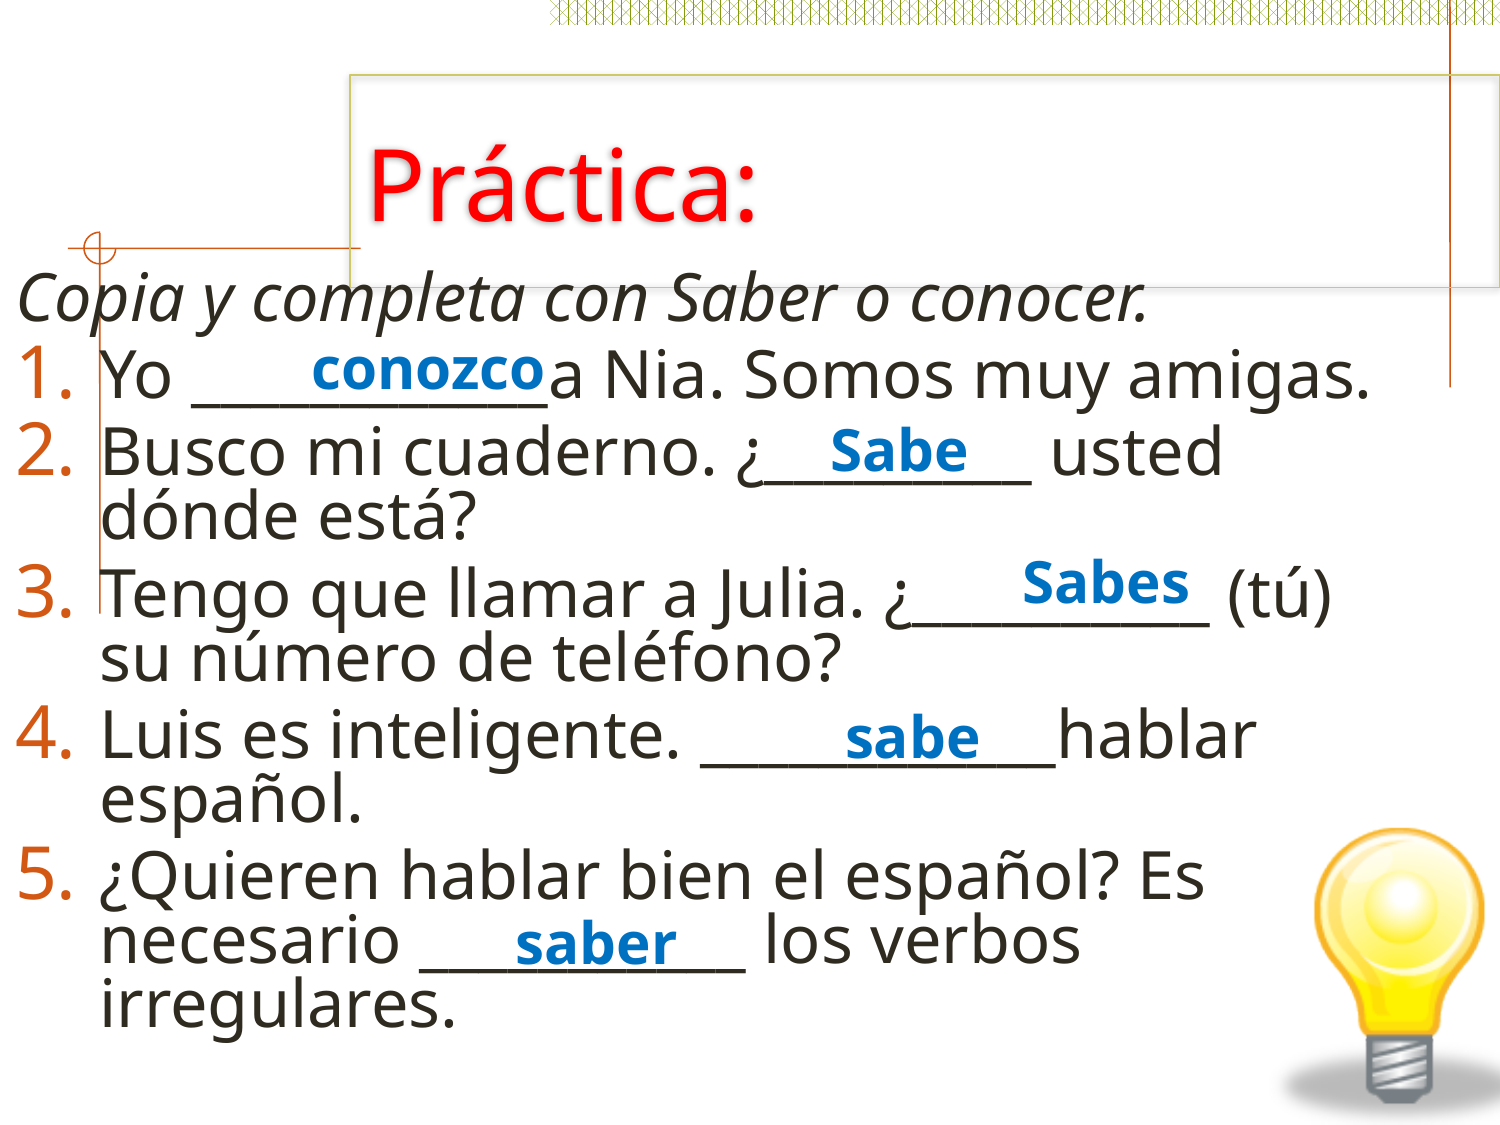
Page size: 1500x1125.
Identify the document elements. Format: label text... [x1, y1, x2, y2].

text_box Sabes [992, 537, 1206, 623]
picture [1249, 824, 1500, 1125]
text_box sabe [814, 692, 996, 778]
list Copia y completa con Saber o conocer. Yo ____________a Nia. Somos muy amigas. Busco mi cuaderno. ¿_________ usted dónde está? Tengo que llamar a Julia. ¿__________ (tú) su número de teléfono? Luis es inteligente. ____________hablar español. ¿Quieren hablar bien el español? Es necesario ___________ los verbos irregulares. [0, 262, 1438, 1075]
text_box conozco [281, 323, 561, 409]
text_box Sabe [815, 406, 985, 491]
title Práctica: [349, 74, 1500, 288]
text_box saber [500, 898, 693, 984]
